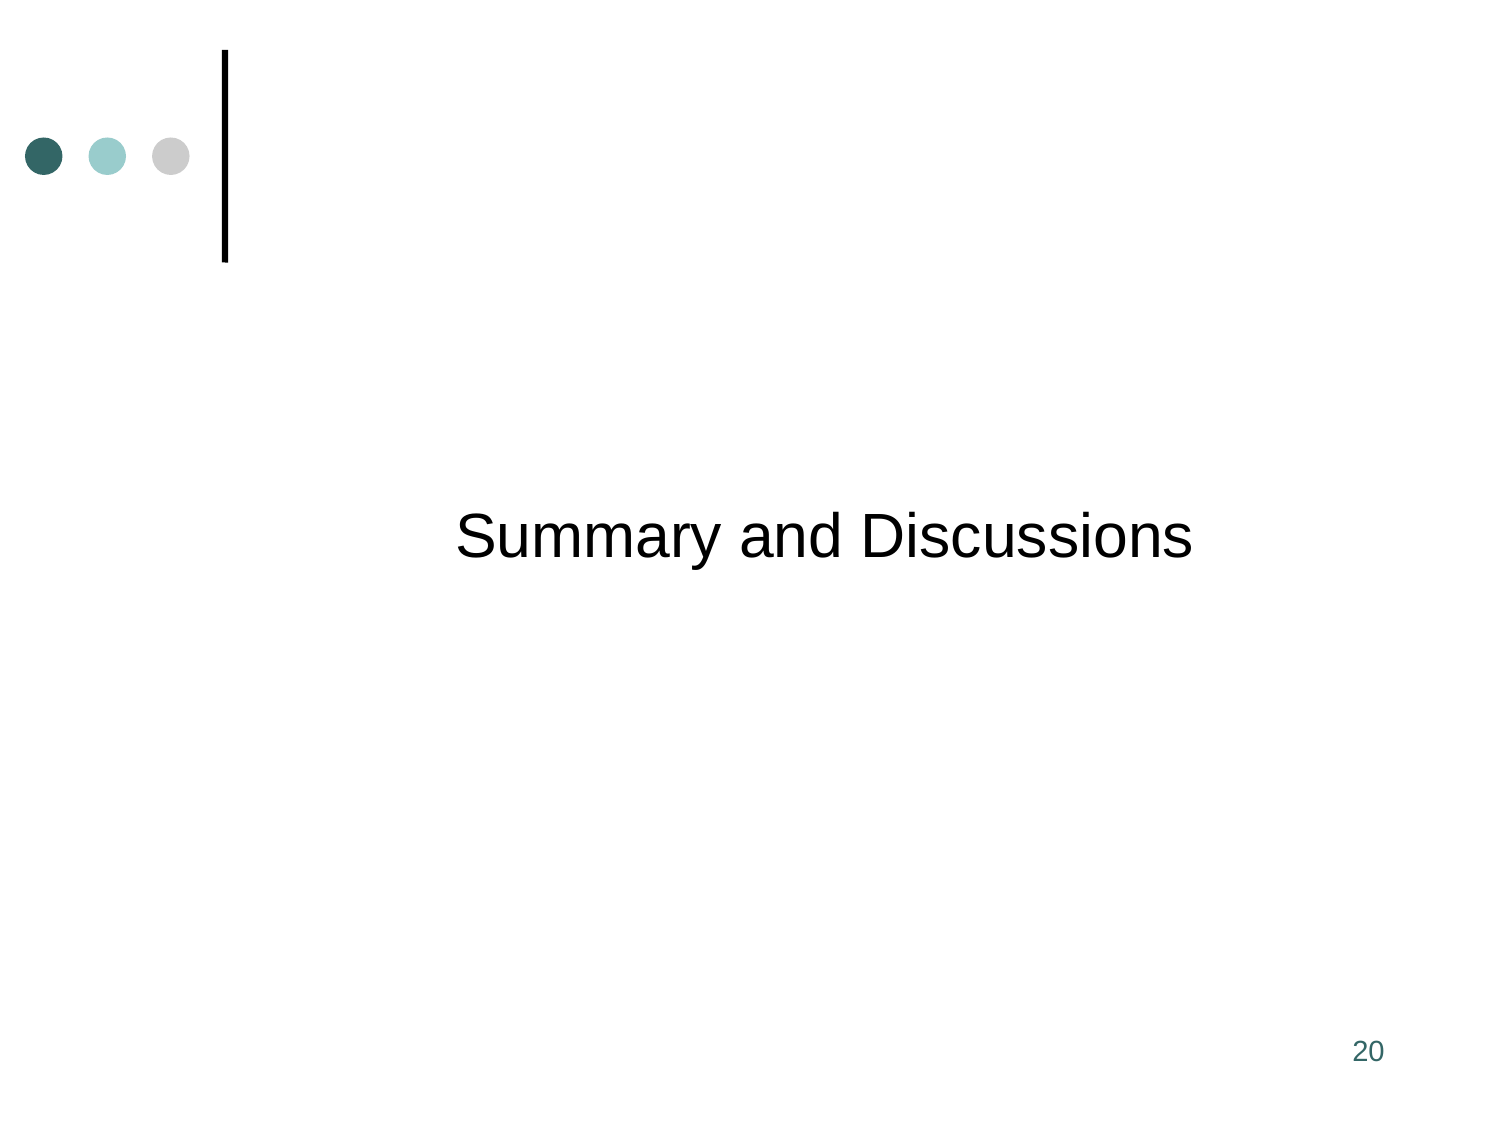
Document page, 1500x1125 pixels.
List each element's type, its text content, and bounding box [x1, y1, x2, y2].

list Summary and Discussions [249, 312, 1400, 988]
slide_number 20 [1187, 1025, 1400, 1100]
